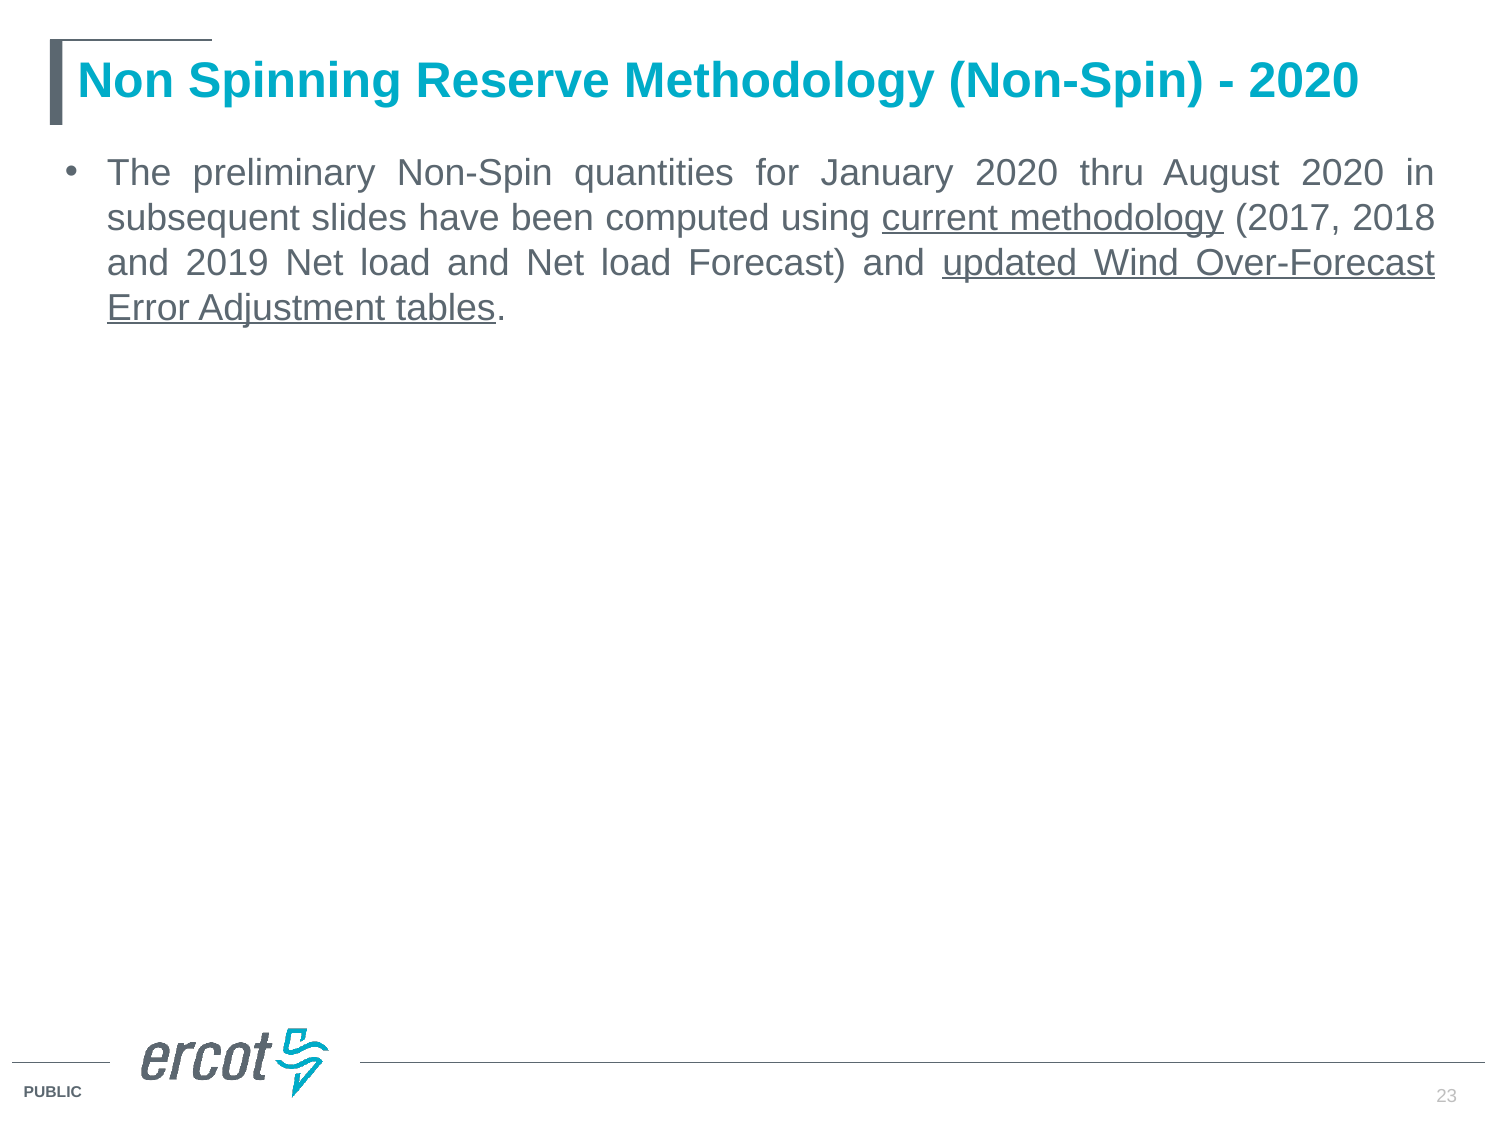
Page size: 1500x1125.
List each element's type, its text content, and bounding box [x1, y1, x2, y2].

picture [137, 1024, 332, 1100]
title Non Spinning Reserve Methodology (Non-Spin) - 2020 [62, 39, 1450, 125]
list The preliminary Non-Spin quantities for January 2020 thru August 2020 in subsequent slides have been computed using current methodology (2017, 2018 and 2019 Net load and Net load Forecast) and updated Wind Over-Forecast Error Adjustment tables. [50, 140, 1450, 972]
